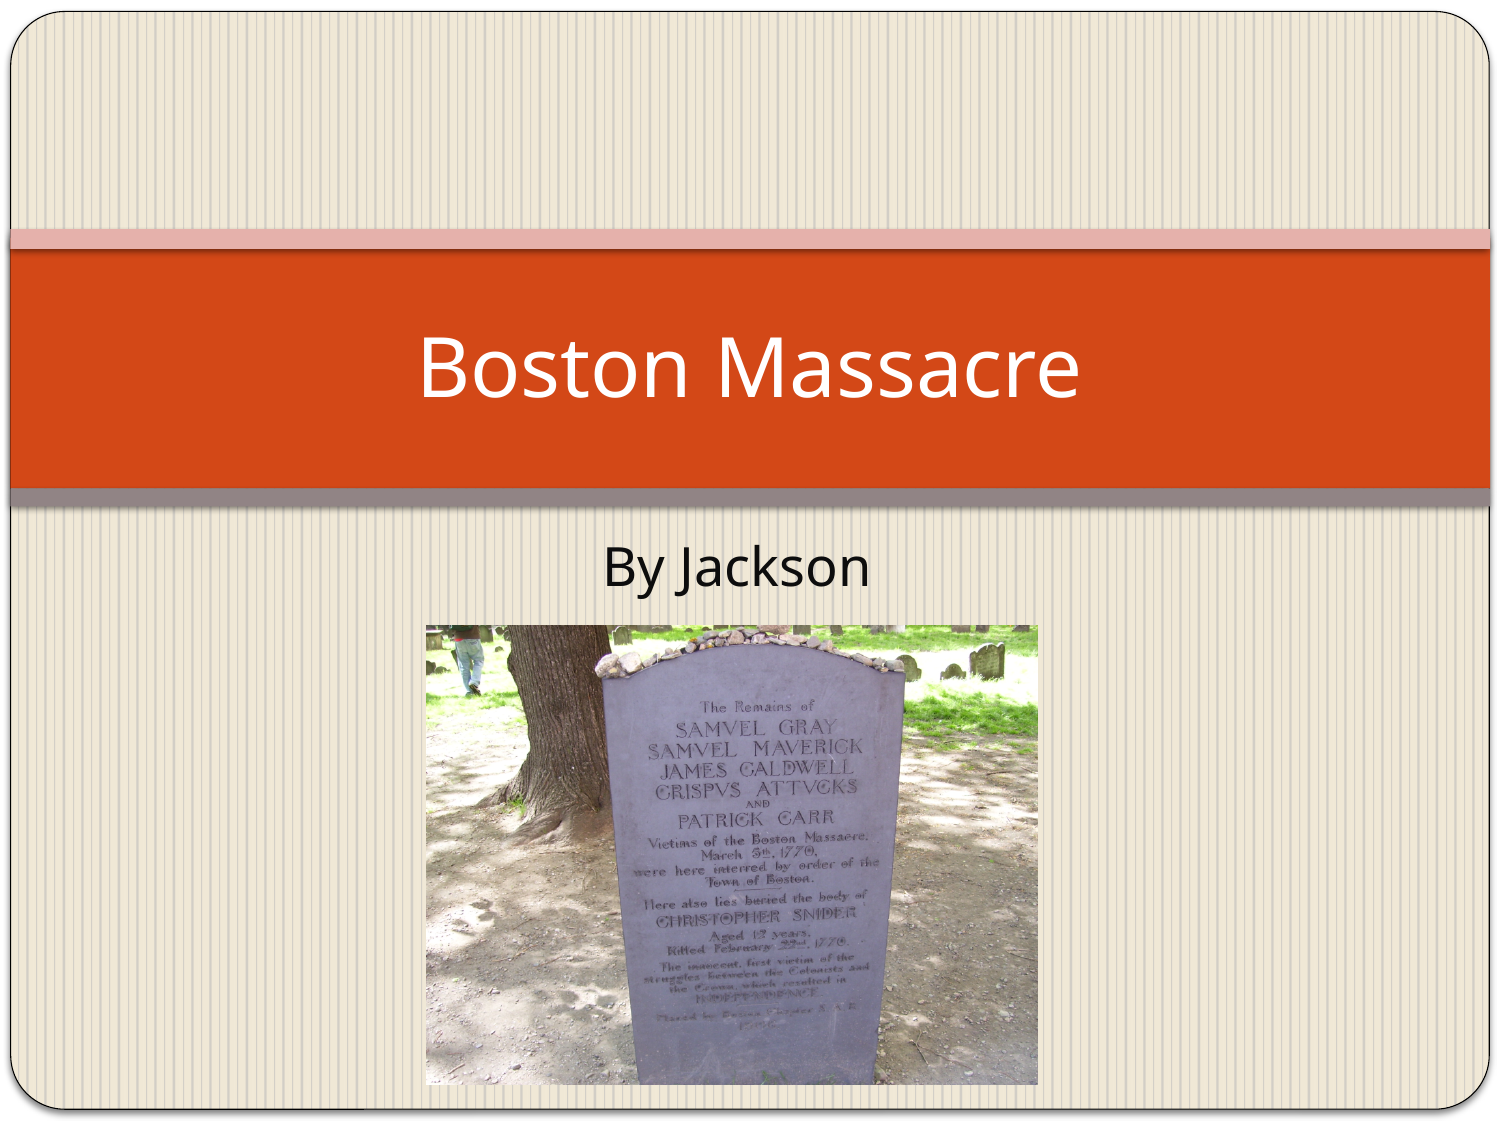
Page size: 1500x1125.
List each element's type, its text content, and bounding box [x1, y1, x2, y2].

subtitle By Jackson [212, 525, 1263, 788]
picture [424, 624, 1038, 1085]
title Boston Massacre [75, 247, 1425, 489]
